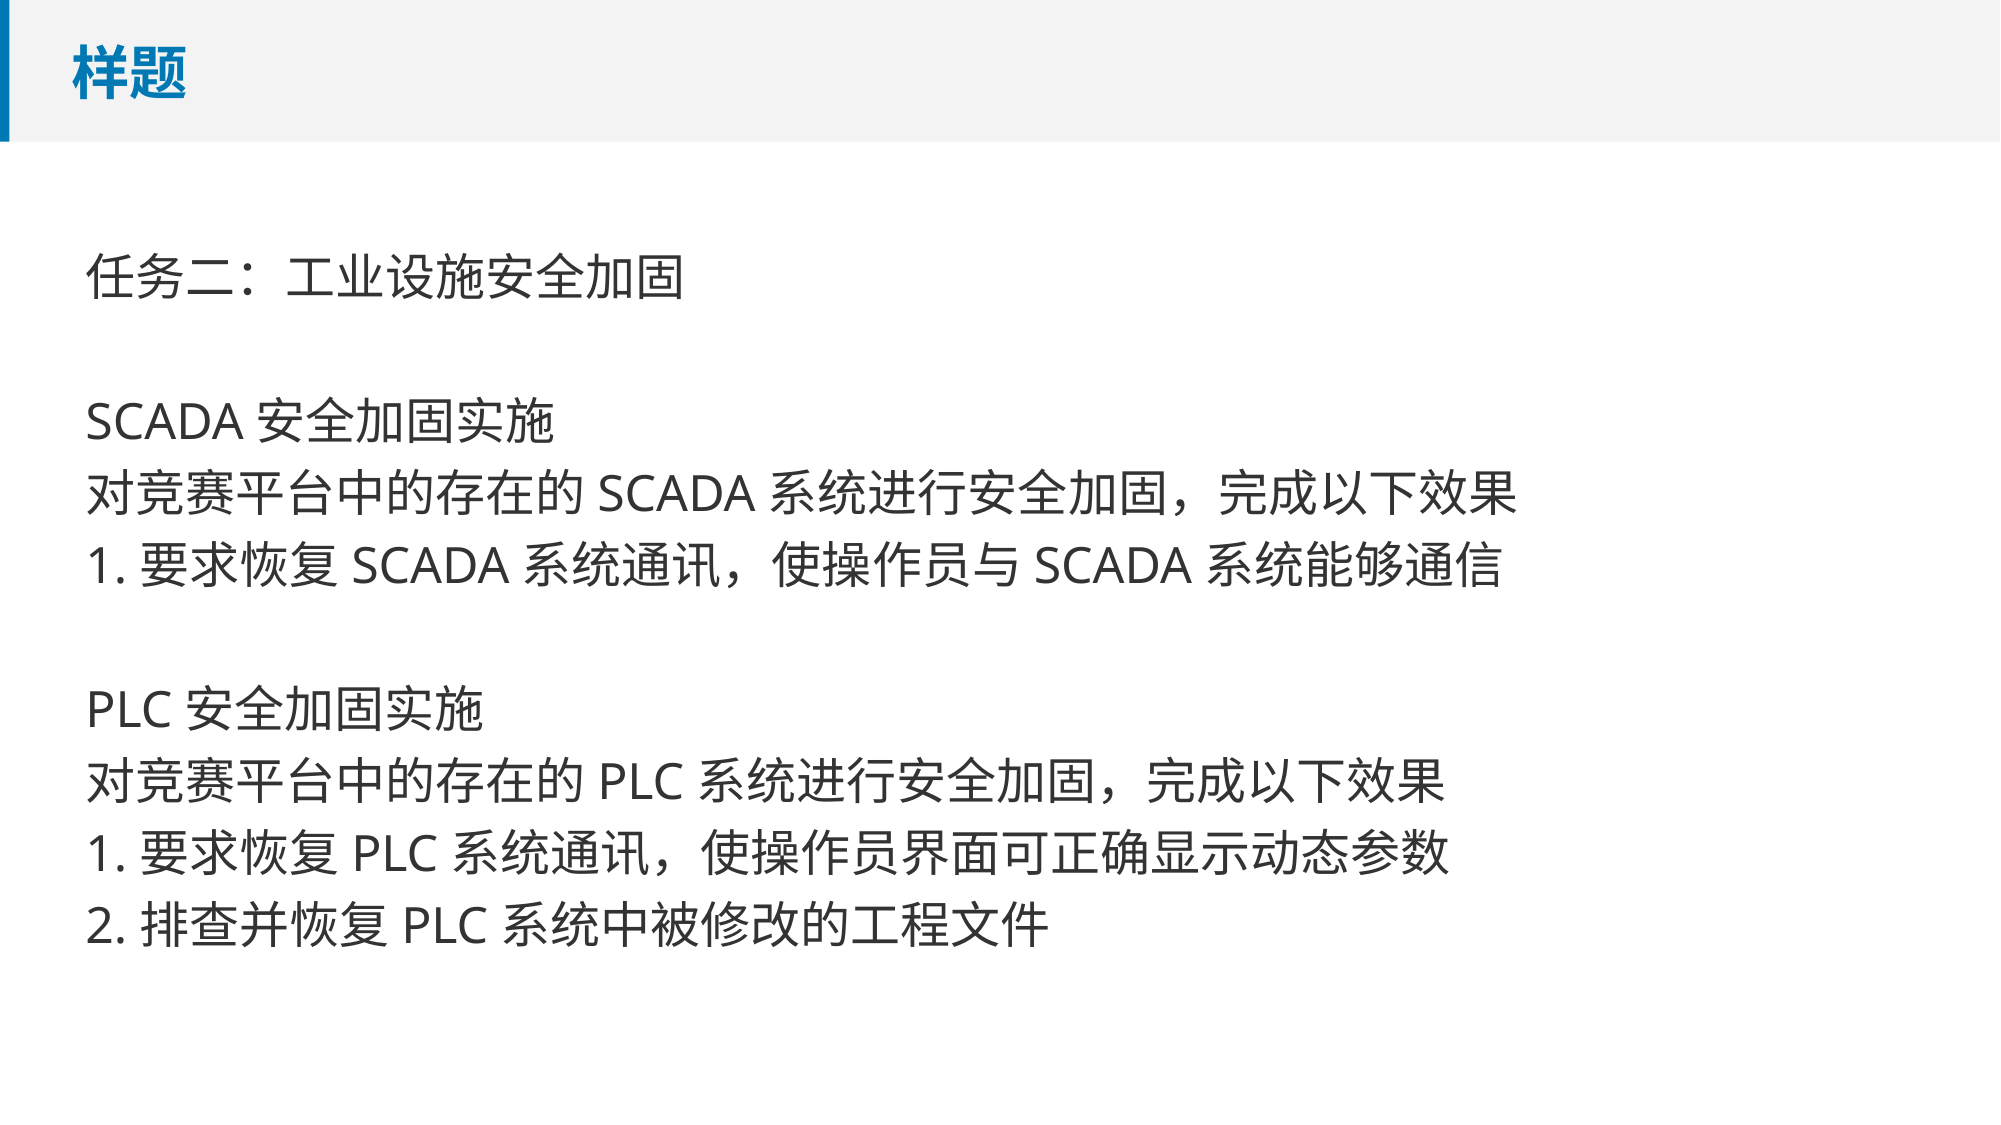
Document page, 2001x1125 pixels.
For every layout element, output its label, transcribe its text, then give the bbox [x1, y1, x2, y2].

text_box 任务二：工业设施安全加固 SCADA安全加固实施 对竞赛平台中的存在的SCADA系统进行安全加固，完成以下效果 1.要求恢复SCADA系统通讯，使操作员与SCADA系统能够通信 PLC安全加固实施 对竞赛平台中的存在的PLC系统进行安全加固，完成以下效果 1.要求恢复PLC系统通讯，使操作员界面可正确显示动态参数 2.排查并恢复PLC系统中被修改的工程文件 [85, 233, 1959, 1077]
title 样题 [56, 26, 1589, 116]
